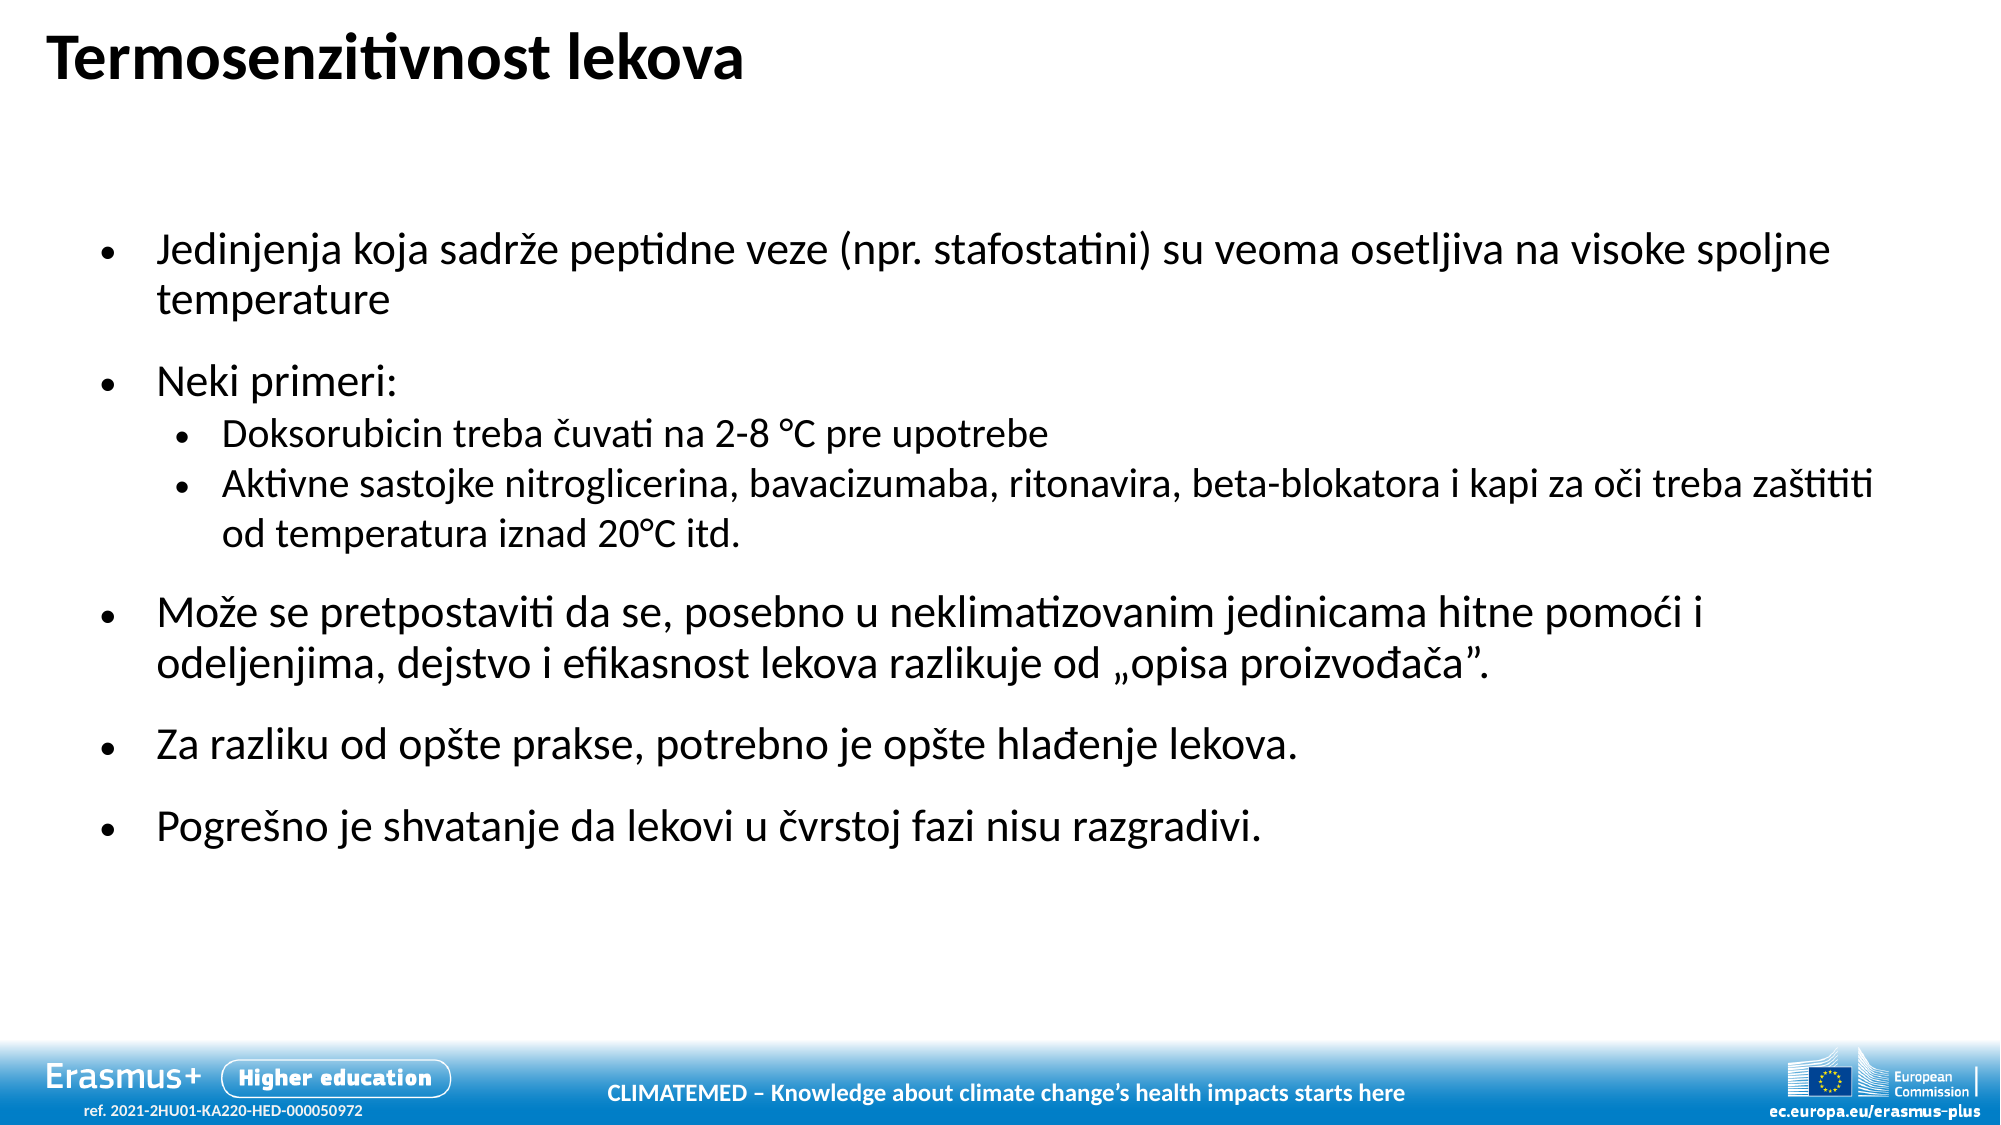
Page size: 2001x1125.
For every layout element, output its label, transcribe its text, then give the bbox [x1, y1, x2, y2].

list Jedinjenja koja sadrže peptidne veze (npr. stafostatini) su veoma osetljiva na visoke spoljne temperature Neki primeri: Doksorubicin treba čuvati na 2-8 °C pre upotrebe Aktivne sastojke nitroglicerina, bavacizumaba, ritonavira, beta-blokatora i kapi za oči treba zaštititi od temperatura iznad 20°C itd. Može se pretpostaviti da se, posebno u neklimatizovanim jedinicama hitne pomoći i odeljenjima, dejstvo i efikasnost lekova razlikuje od „opisa proizvođača”. Za razliku od opšte prakse, potrebno je opšte hlađenje lekova. Pogrešno je shvatanje da lekovi u čvrstoj fazi nisu razgradivi. [84, 217, 1932, 1035]
picture [0, 899, 2000, 1125]
title Termosenzitivnost lekova [31, 16, 1984, 107]
